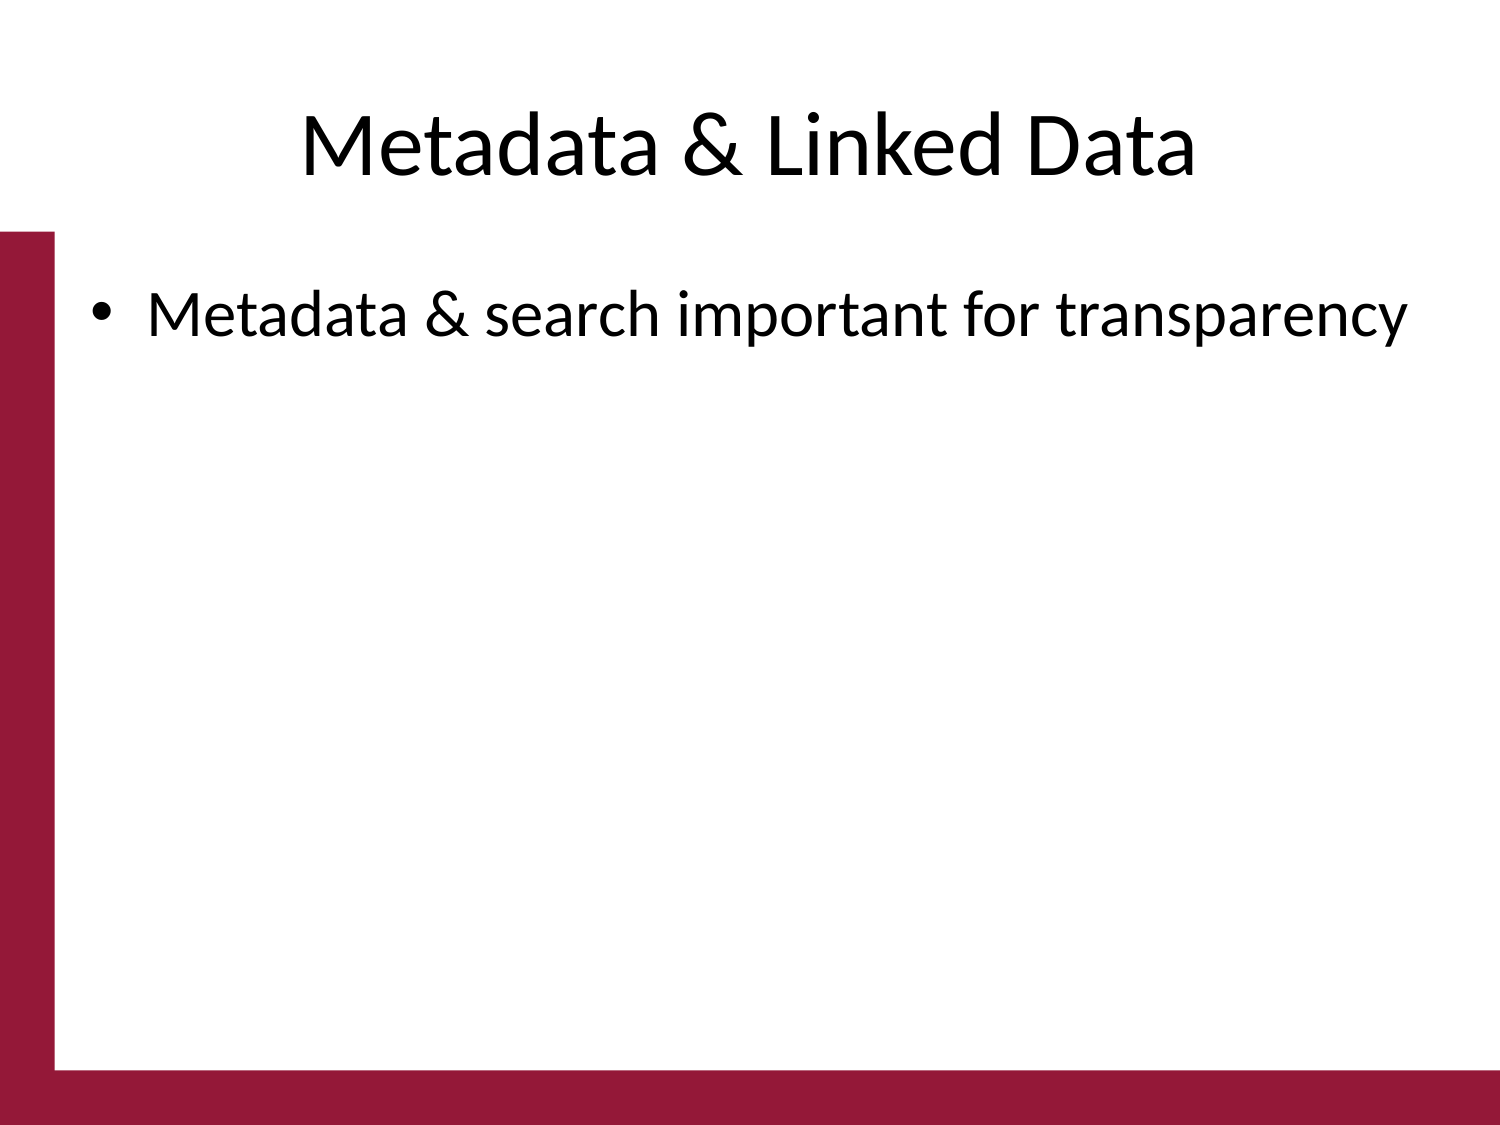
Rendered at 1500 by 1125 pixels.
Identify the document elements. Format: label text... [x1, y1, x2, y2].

text_box [0, 230, 57, 1125]
text_box [57, 1068, 1500, 1125]
list Metadata & search important for transparency [75, 262, 1425, 1005]
title Metadata & Linked Data [75, 45, 1425, 233]
